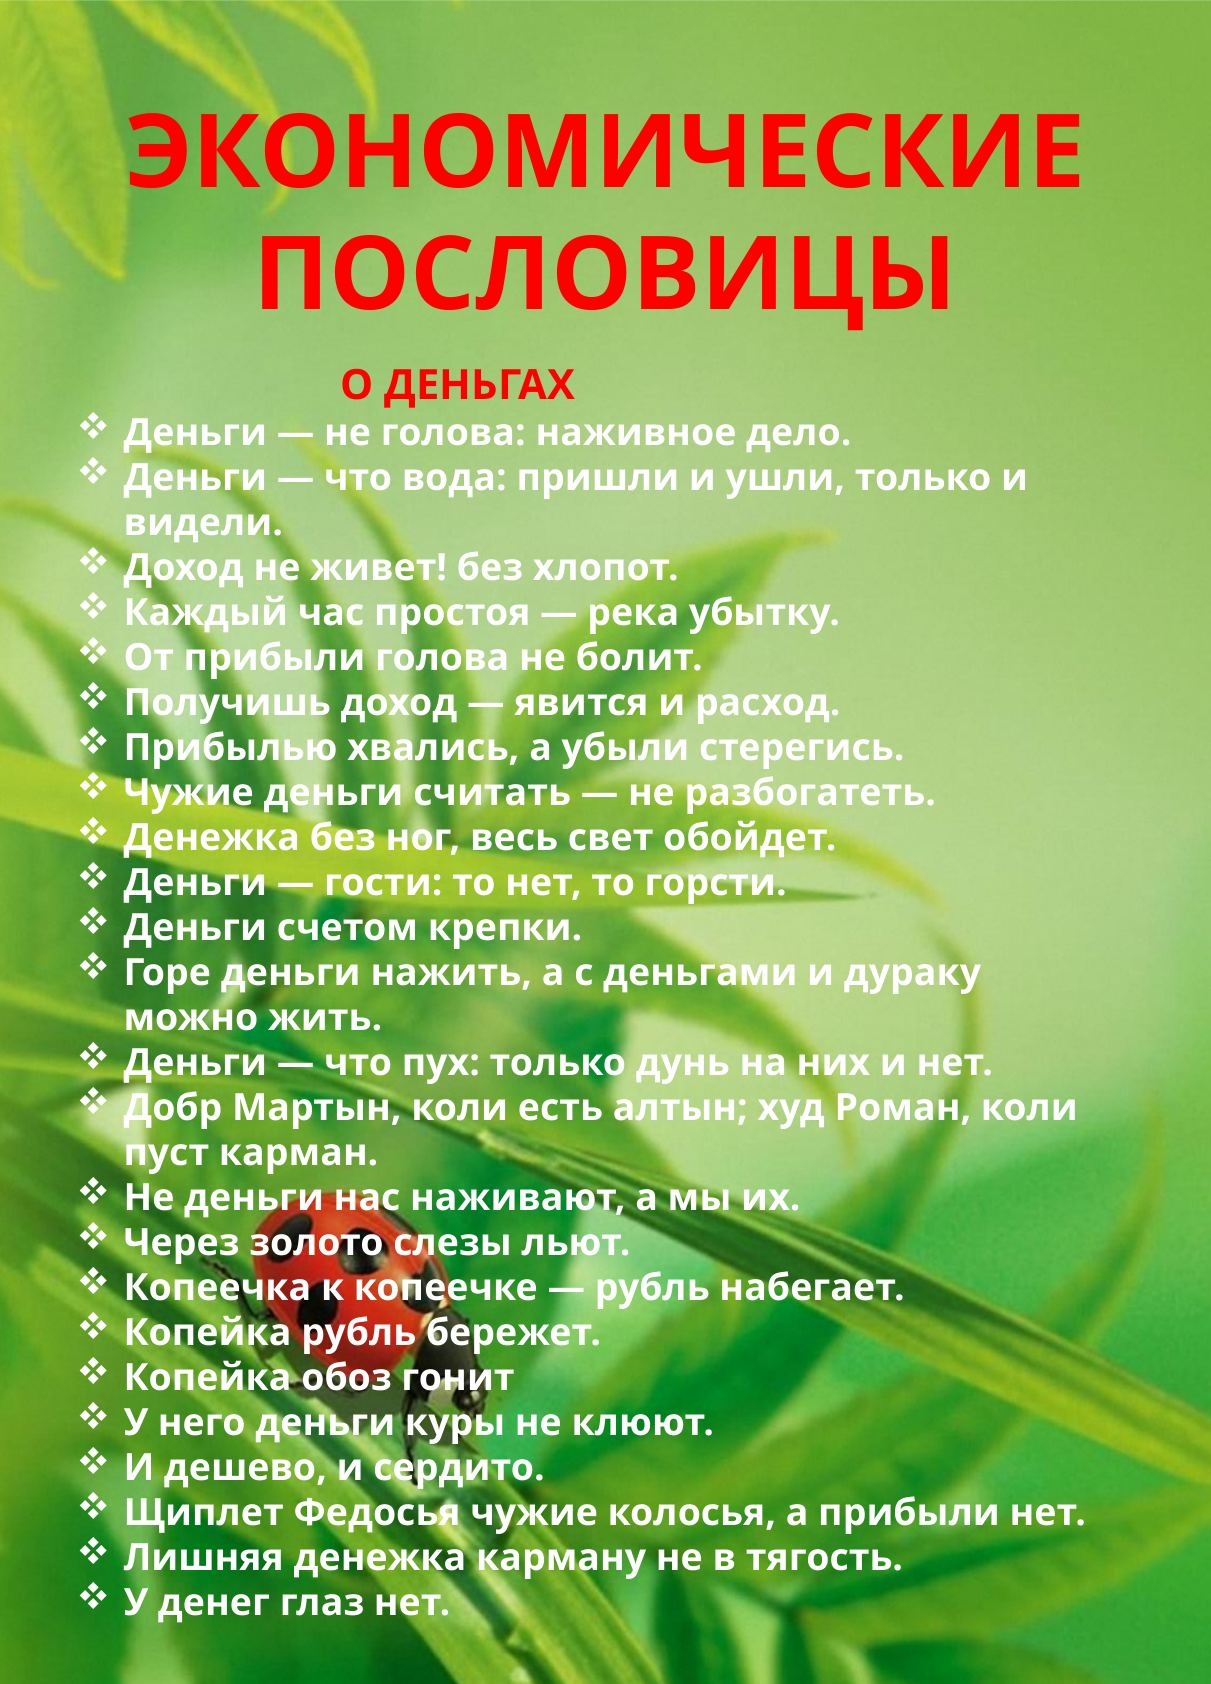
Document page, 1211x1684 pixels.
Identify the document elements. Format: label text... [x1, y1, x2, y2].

title ЭКОНОМИЧЕСКИЕ ПОСЛОВИЦЫ [60, 67, 1151, 228]
picture [0, 1, 1211, 1684]
text_box О ДЕНЬГАХ Деньги — не голова: наживное дело. Деньги — что вода: пришли и ушли, только и видели. Доход не живет! без хлопот. Каждый час простоя — река убытку. От прибыли голова не болит. Получишь доход — явится и расход. Прибылью хвались, а убыли стерегись. Чужие деньги считать — не разбогатеть. Денежка без ног, весь свет обойдет. Деньги — гости: то нет, то горсти. Деньги счетом крепки. Горе деньги нажить, а с деньгами и дураку можно жить. Деньги — что пух: только дунь на них и нет. Добр Мартын, коли есть алтын; худ Роман, коли пуст карман. Не деньги нас наживают, а мы их. Через золото слезы льют. Копеечка к копеечке — рубль набегает. Копейка рубль бережет. Копейка обоз гонит У него деньги куры не клюют. И дешево, и сердито. Щиплет Федосья чужие колосья, а прибыли нет. Лишняя денежка карману не в тягость. У денег глаз нет. [61, 1462, 1125, 1676]
